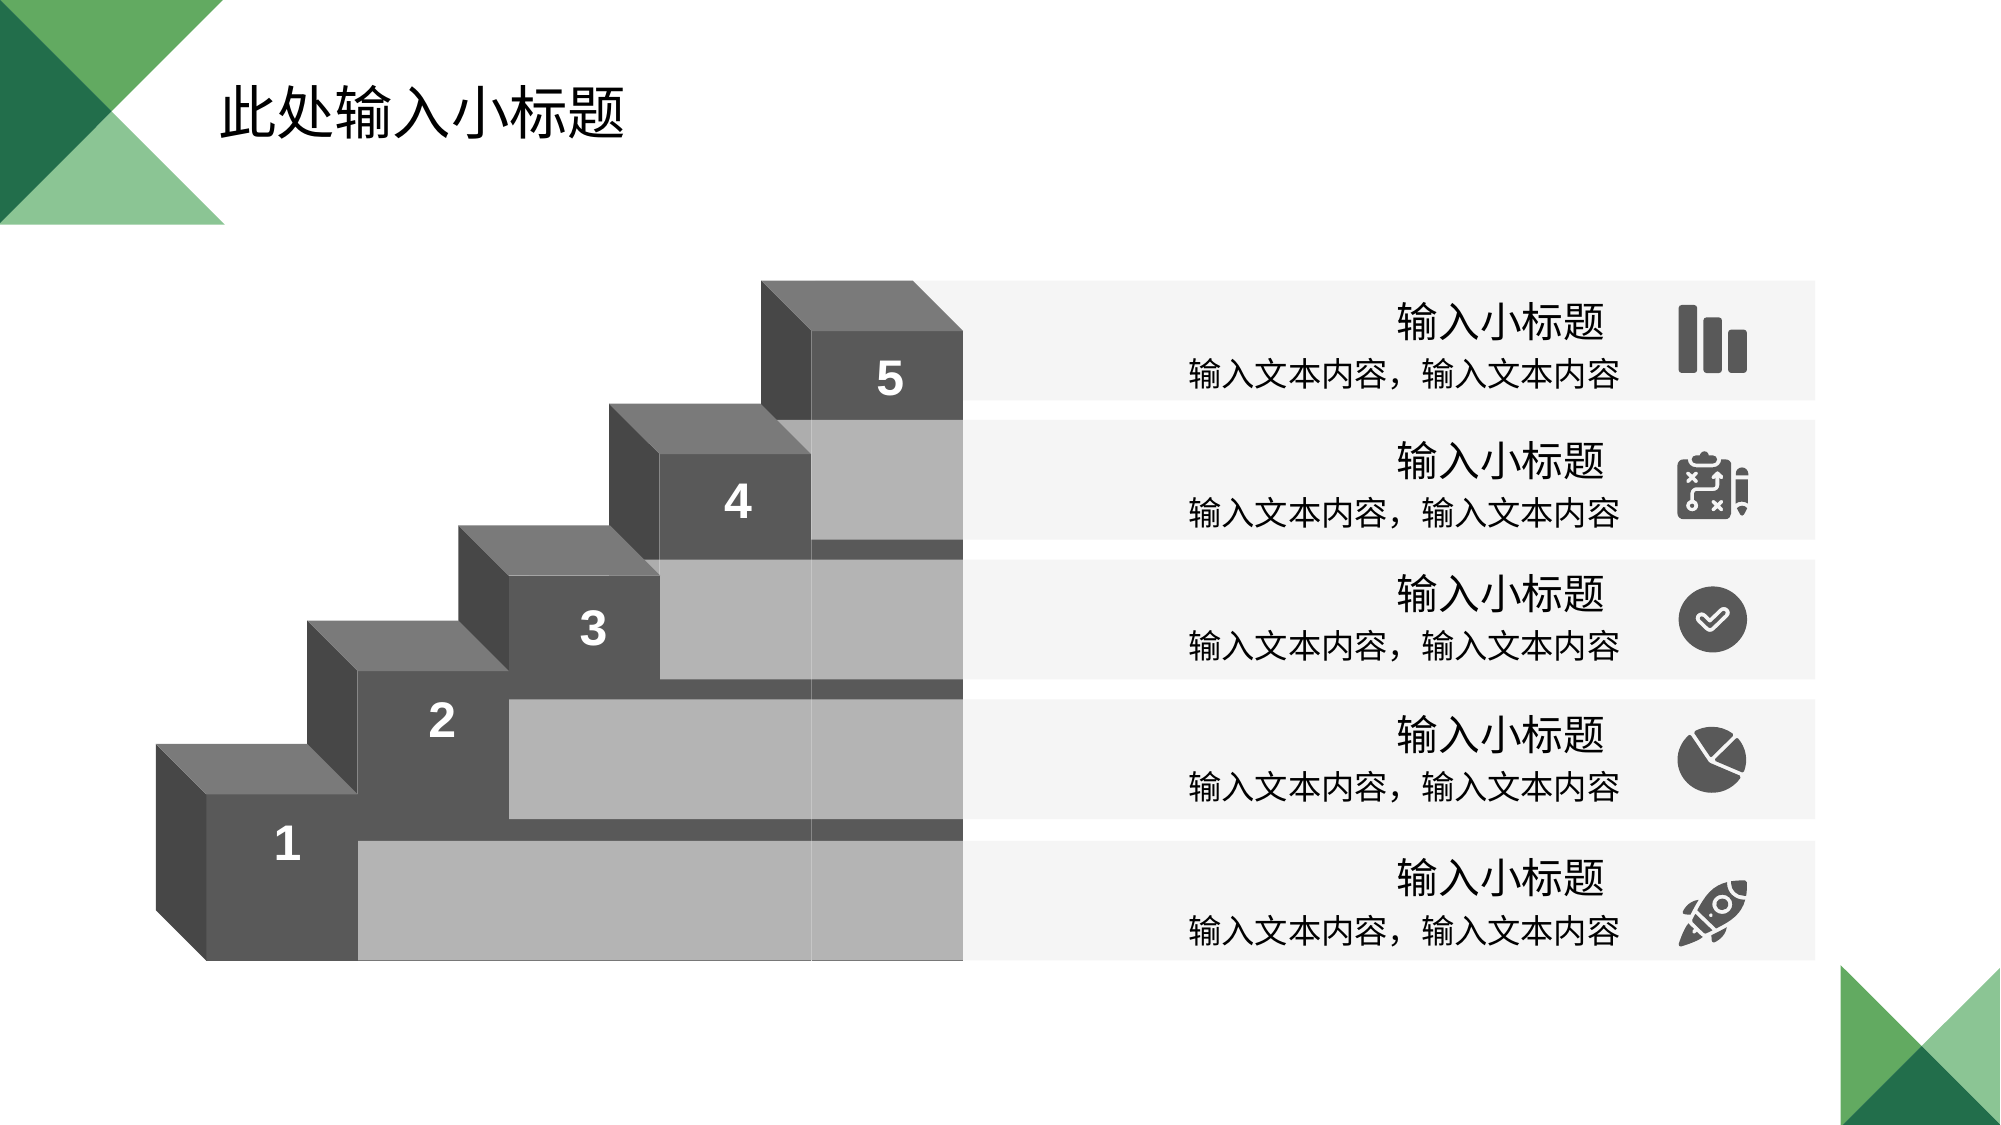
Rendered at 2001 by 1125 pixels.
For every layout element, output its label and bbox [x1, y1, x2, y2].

text_box [155, 280, 1816, 961]
text_box [0, 0, 2000, 1125]
